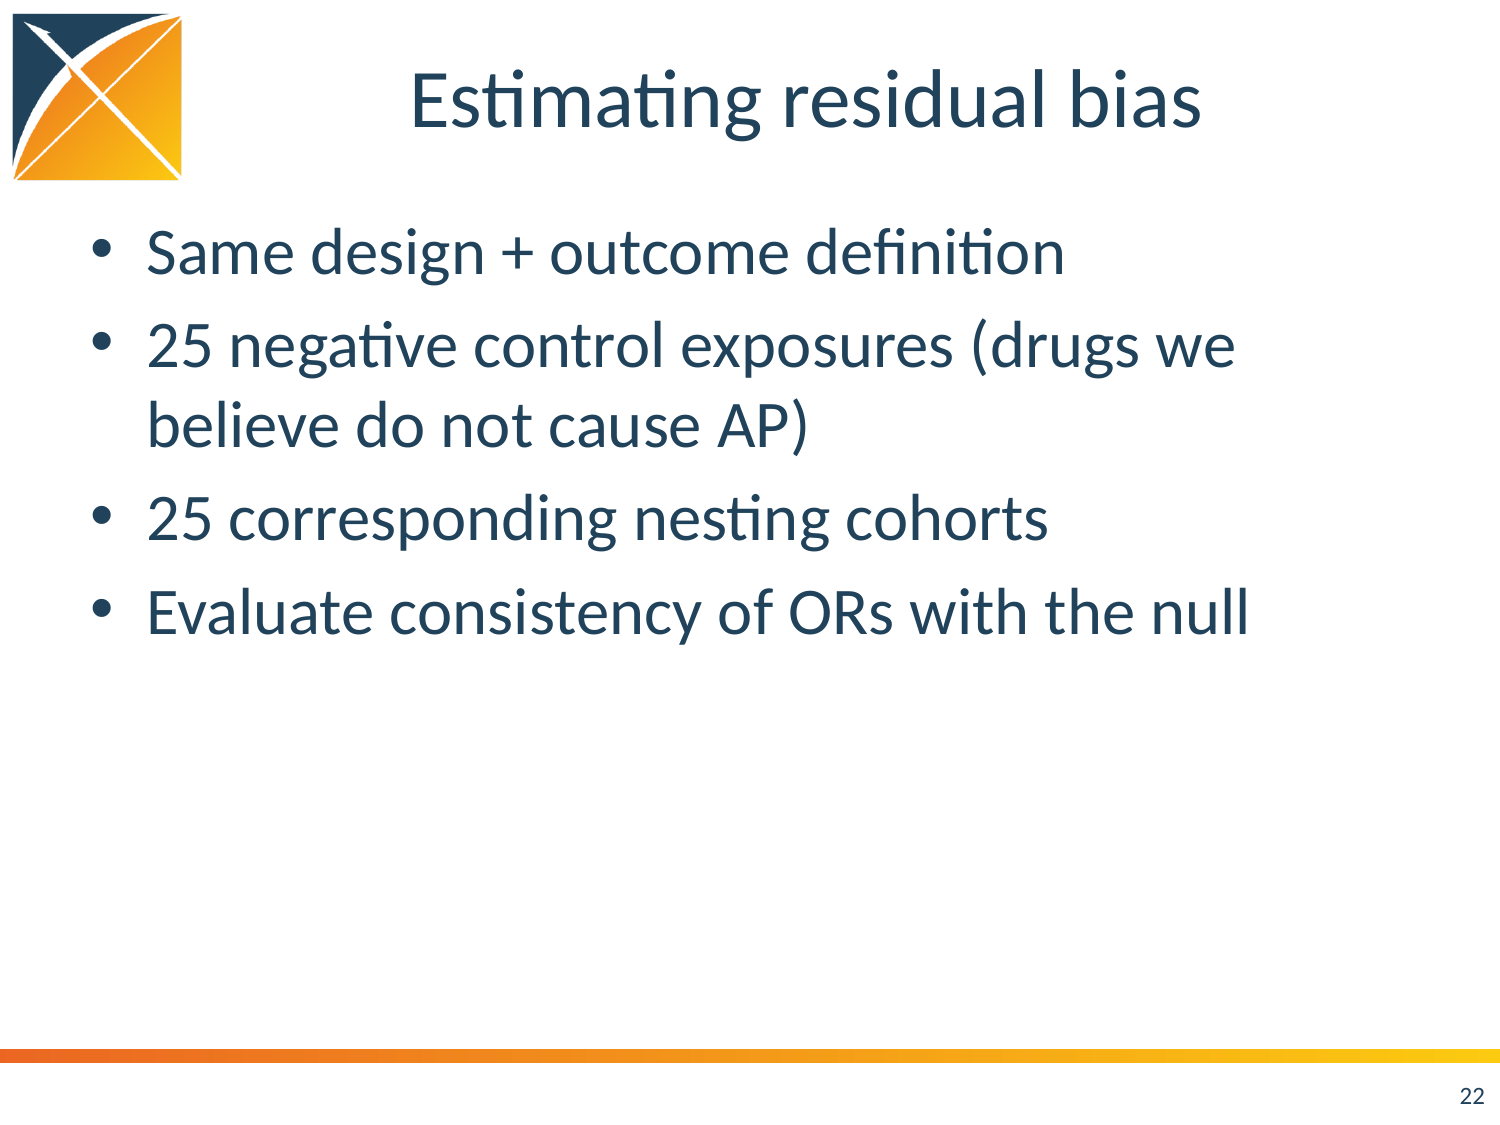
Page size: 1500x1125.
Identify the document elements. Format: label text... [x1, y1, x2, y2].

picture [0, 0, 206, 200]
slide_number 22 [1149, 1065, 1500, 1125]
list Same design + outcome definition 25 negative control exposures (drugs we believe do not cause AP) 25 corresponding nesting cohorts Evaluate consistency of ORs with the null [75, 200, 1425, 1005]
title Estimating residual bias [187, 24, 1425, 163]
